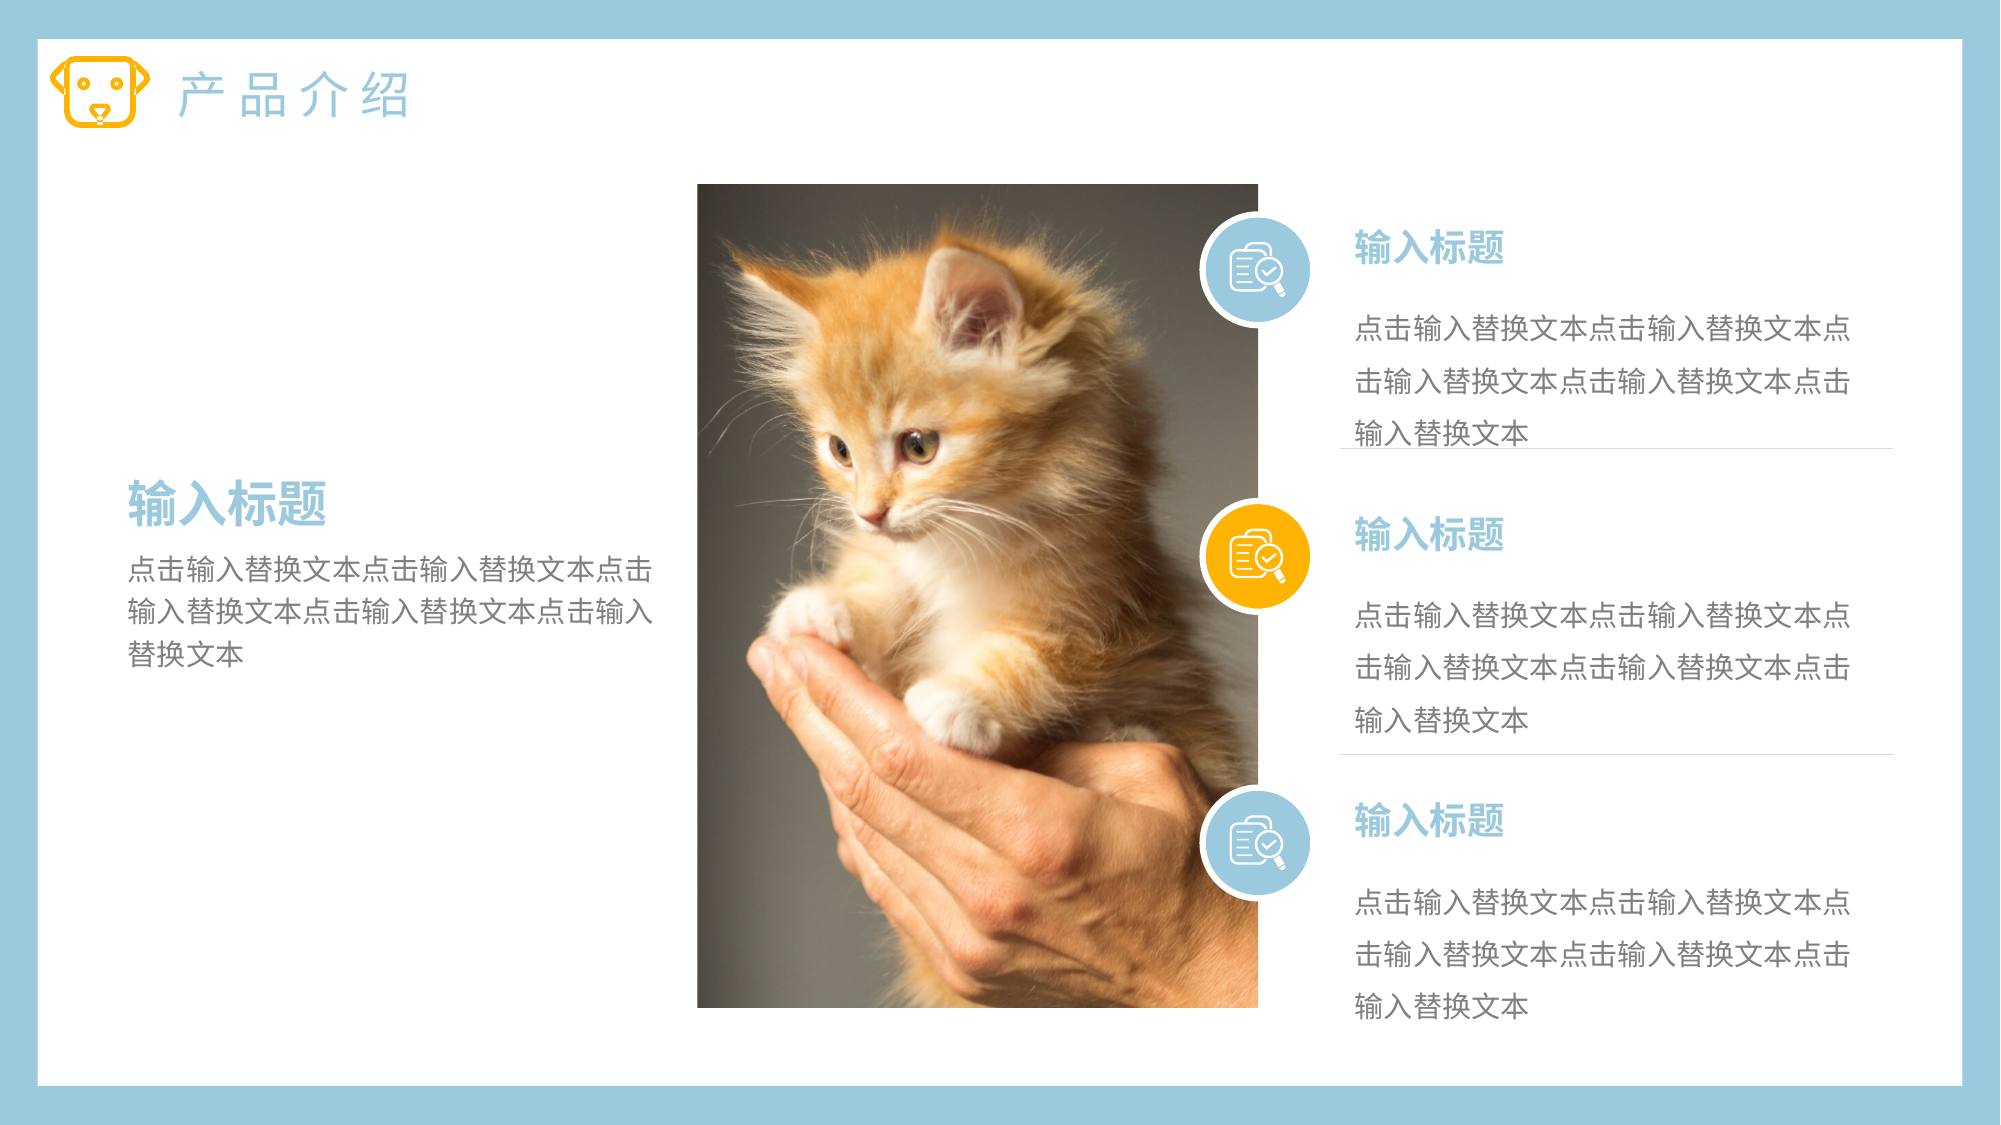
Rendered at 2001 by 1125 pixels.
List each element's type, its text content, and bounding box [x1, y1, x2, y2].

text_box [0, 0, 2000, 1125]
text_box [696, 184, 1259, 1009]
text_box 输入标题 [112, 464, 683, 538]
text_box [36, 38, 1963, 1087]
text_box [1202, 208, 1894, 1022]
text_box 产 品 介 绍 [162, 56, 1126, 131]
text_box 点击输入替换文本点击输入替换文本点击输入替换文本点击输入替换文本点击输入替换文本 [112, 538, 683, 777]
text_box [49, 56, 150, 128]
